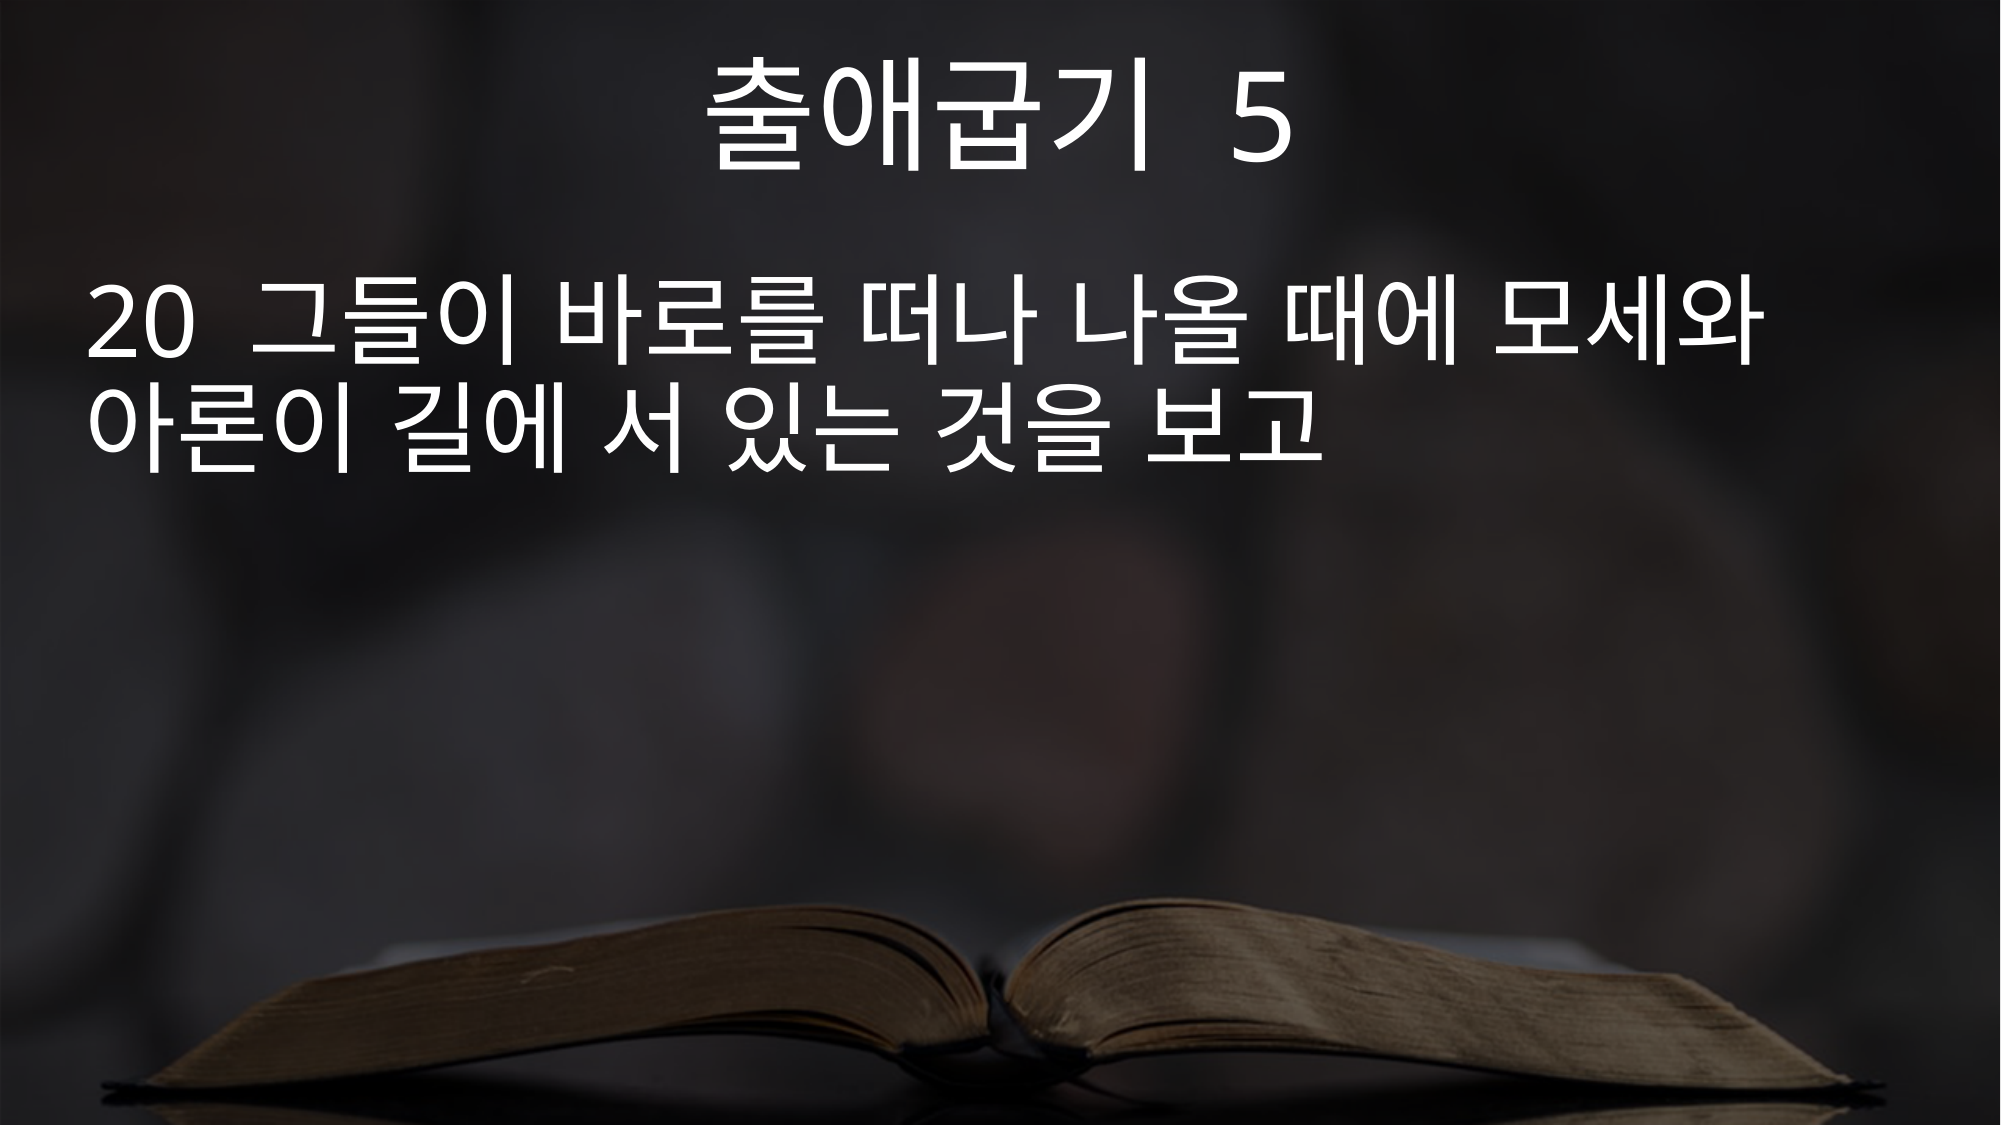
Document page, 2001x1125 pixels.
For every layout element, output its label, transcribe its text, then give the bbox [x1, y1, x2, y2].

footer 출애굽기 5 [0, 32, 2000, 192]
list 20 그들이 바로를 떠나 나올 때에 모세와 아론이 길에 서 있는 것을 보고 [69, 263, 1953, 423]
picture [0, 0, 2001, 1125]
